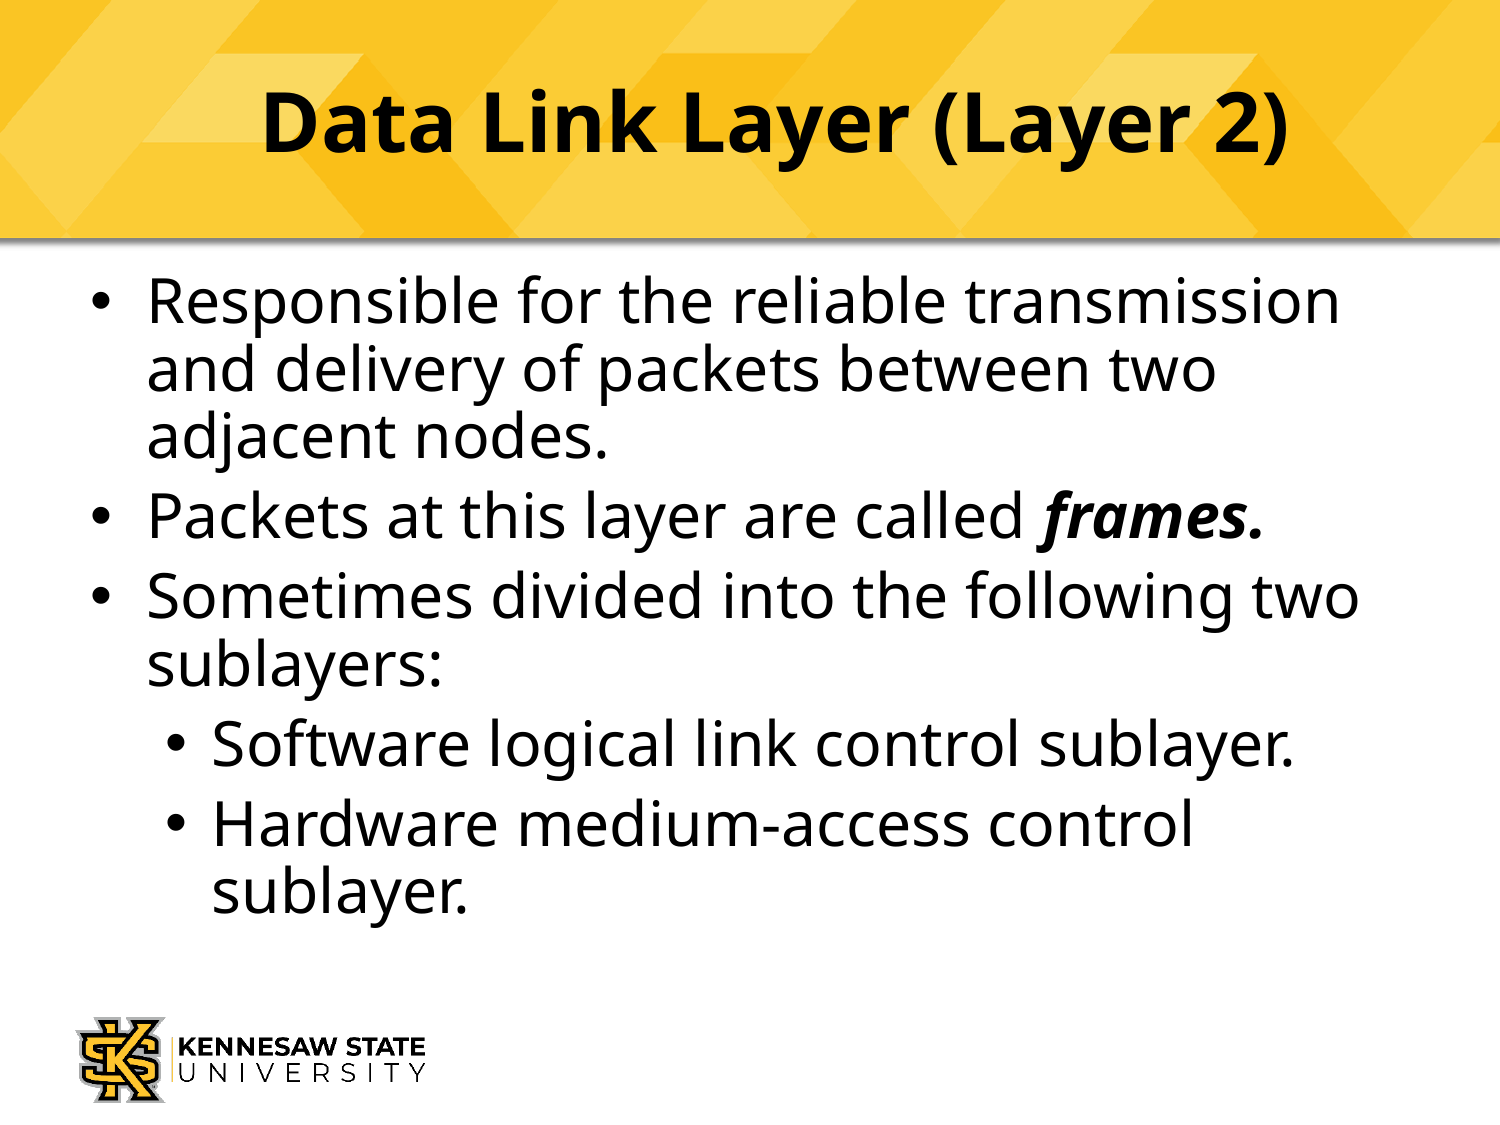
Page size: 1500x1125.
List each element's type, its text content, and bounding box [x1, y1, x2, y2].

title Data Link Layer (Layer 2) [125, 24, 1425, 213]
picture [75, 1017, 425, 1103]
list Responsible for the reliable transmission and delivery of packets between two adjacent nodes. Packets at this layer are called frames. Sometimes divided into the following two sublayers: Software logical link control sublayer. Hardware medium-access control sublayer. [75, 262, 1425, 1005]
picture [0, 0, 1500, 251]
